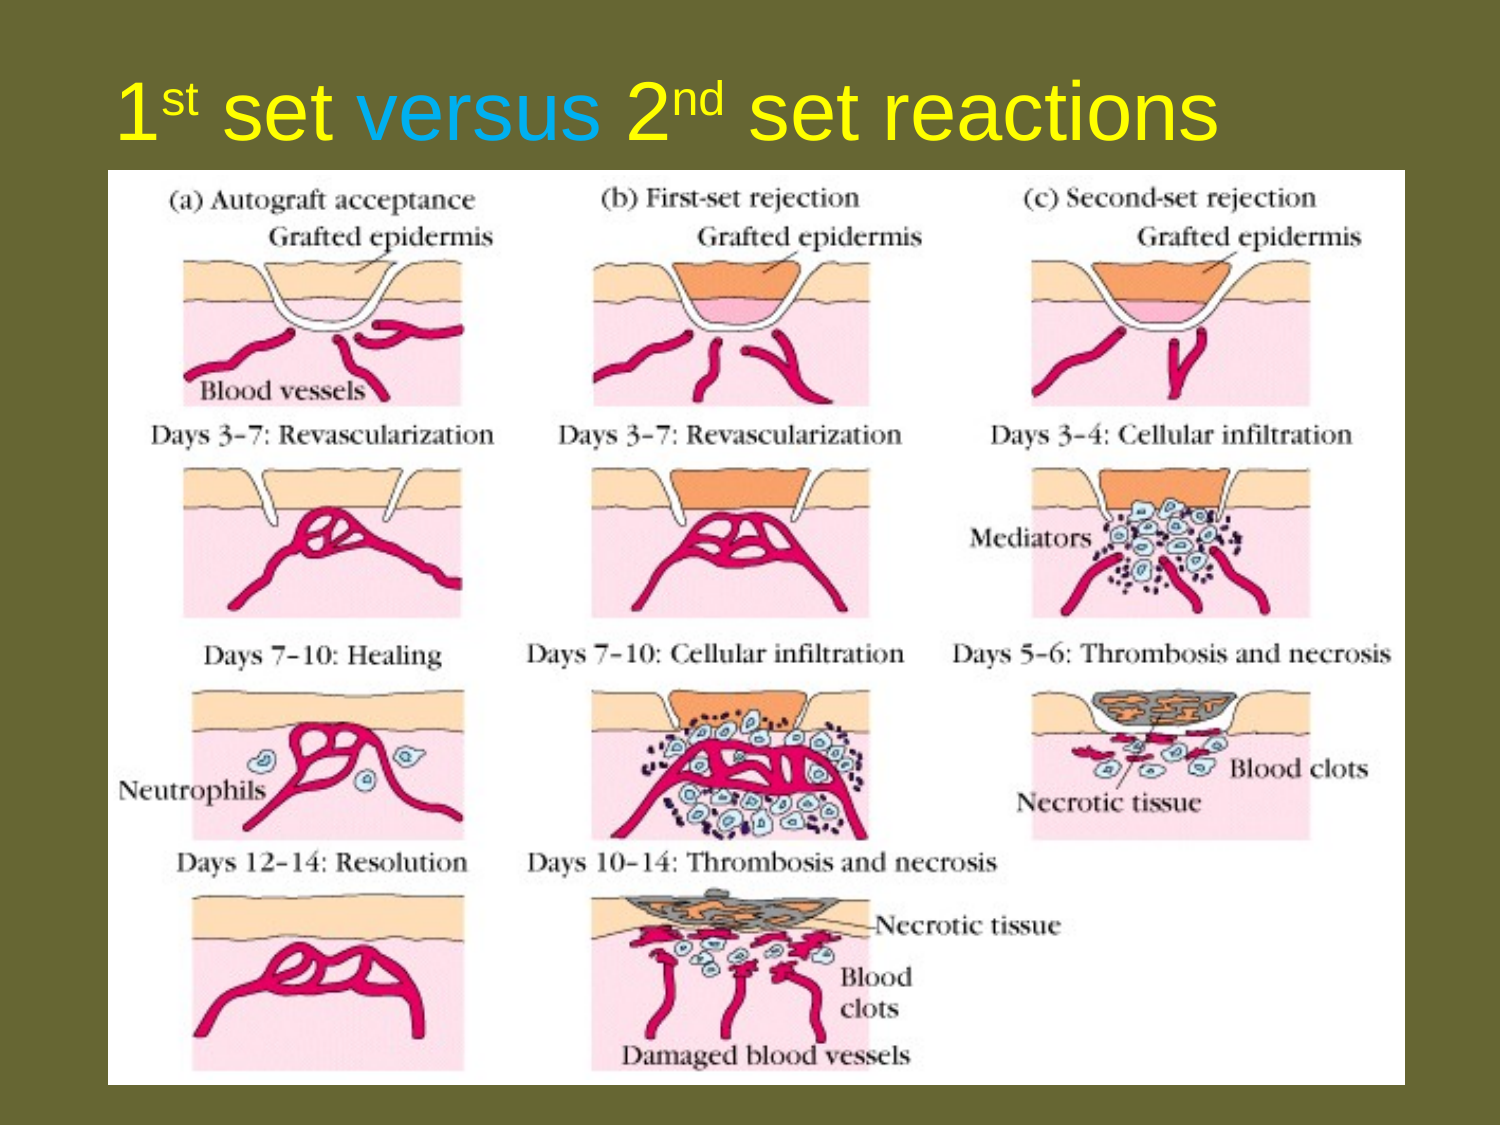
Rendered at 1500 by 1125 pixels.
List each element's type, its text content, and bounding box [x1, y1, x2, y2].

text_box 1st set versus 2nd set reactions [100, 50, 1236, 165]
picture [112, 174, 1401, 1081]
